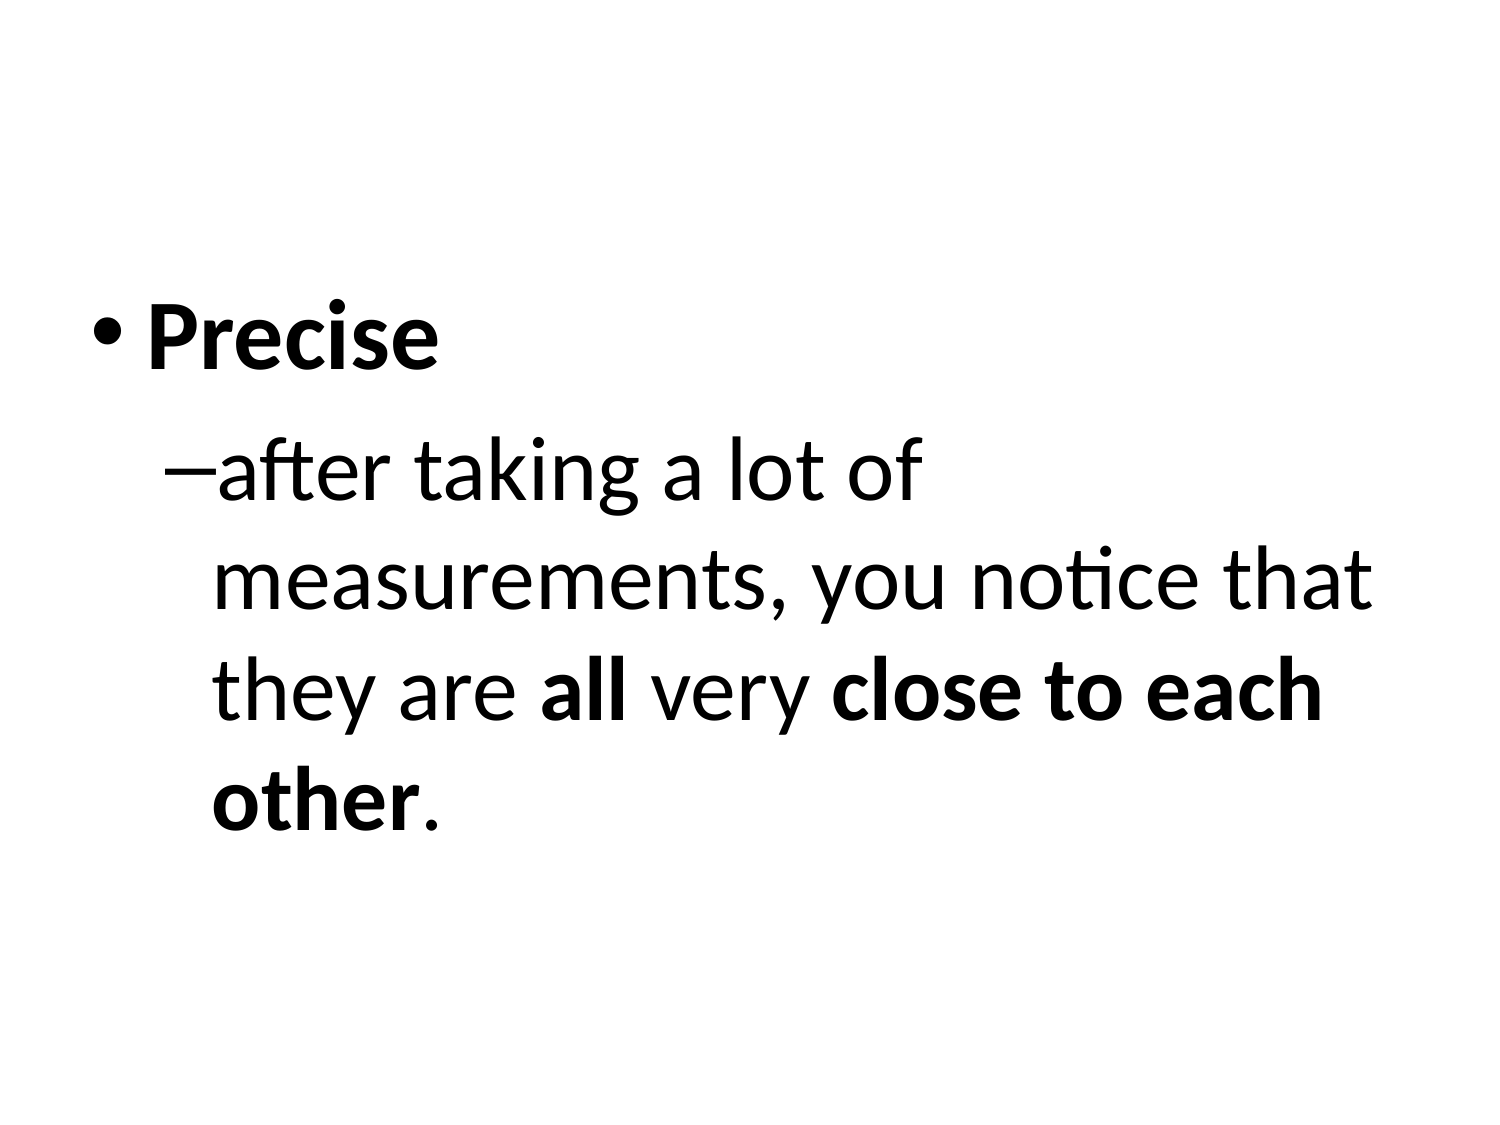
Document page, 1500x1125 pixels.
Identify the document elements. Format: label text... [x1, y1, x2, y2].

list Precise after taking a lot of measurements, you notice that they are all very close to each other. [75, 262, 1425, 1005]
